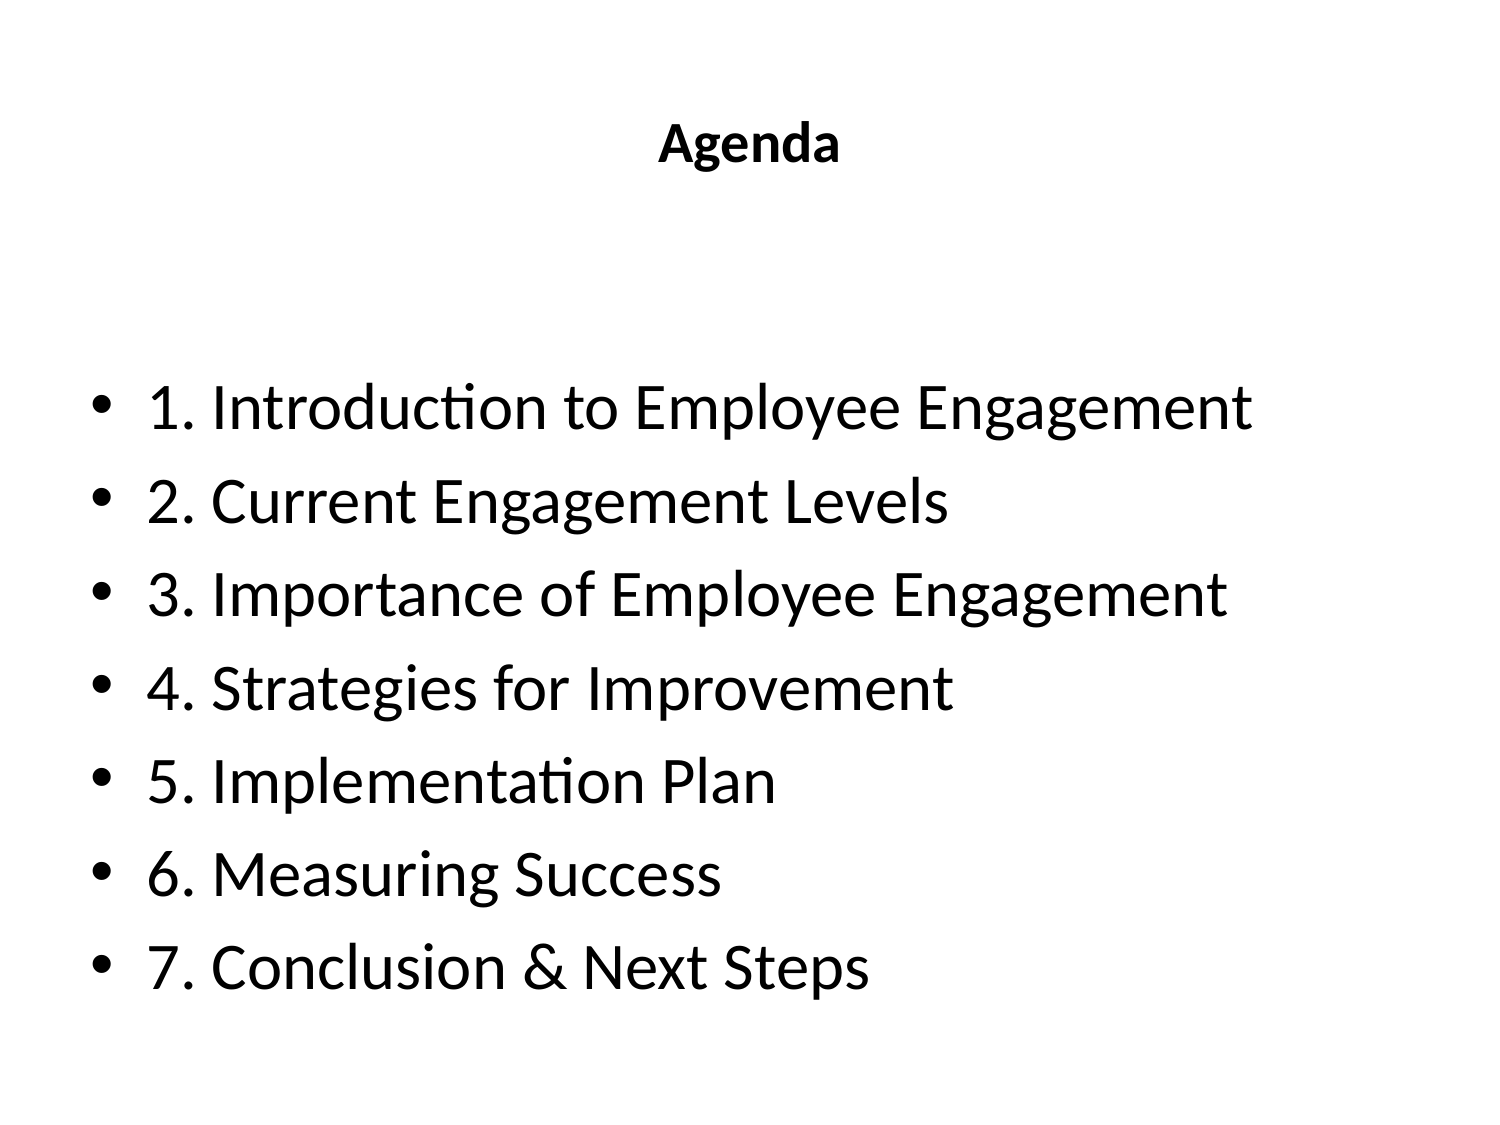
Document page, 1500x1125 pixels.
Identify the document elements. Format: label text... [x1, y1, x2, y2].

title Agenda [75, 45, 1425, 233]
list 1. Introduction to Employee Engagement 2. Current Engagement Levels 3. Importance of Employee Engagement 4. Strategies for Improvement 5. Implementation Plan 6. Measuring Success 7. Conclusion & Next Steps [75, 262, 1425, 1005]
